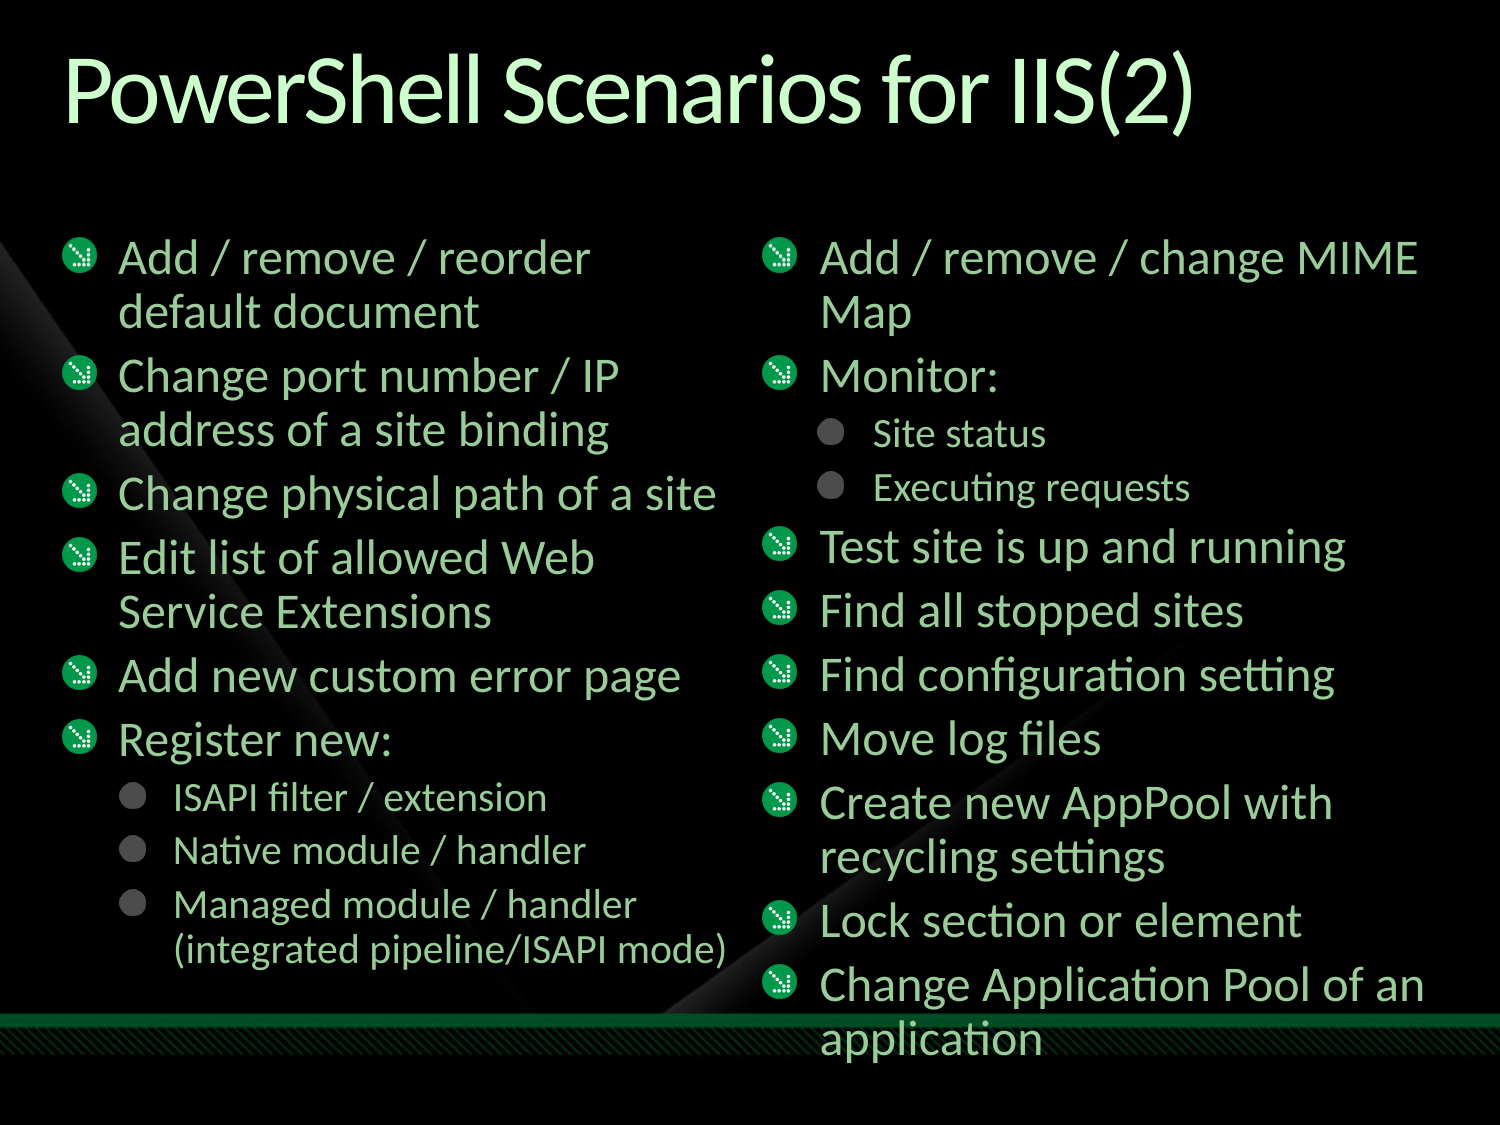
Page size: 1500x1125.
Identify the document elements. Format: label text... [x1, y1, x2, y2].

title PowerShell Scenarios for IIS(2) [62, 37, 1438, 147]
list Add / remove / change MIME Map Monitor: Site status Executing requests Test site is up and running Find all stopped sites Find configuration setting Move log files Create new AppPool with recycling settings Lock section or element Change Application Pool of an application [762, 231, 1438, 1094]
picture [0, 0, 1500, 1125]
list Add / remove / reorder default document Change port number / IP address of a site binding Change physical path of a site Edit list of allowed Web Service Extensions Add new custom error page Register new: ISAPI filter / extension Native module / handler Managed module / handler (integrated pipeline/ISAPI mode) [62, 231, 738, 1095]
